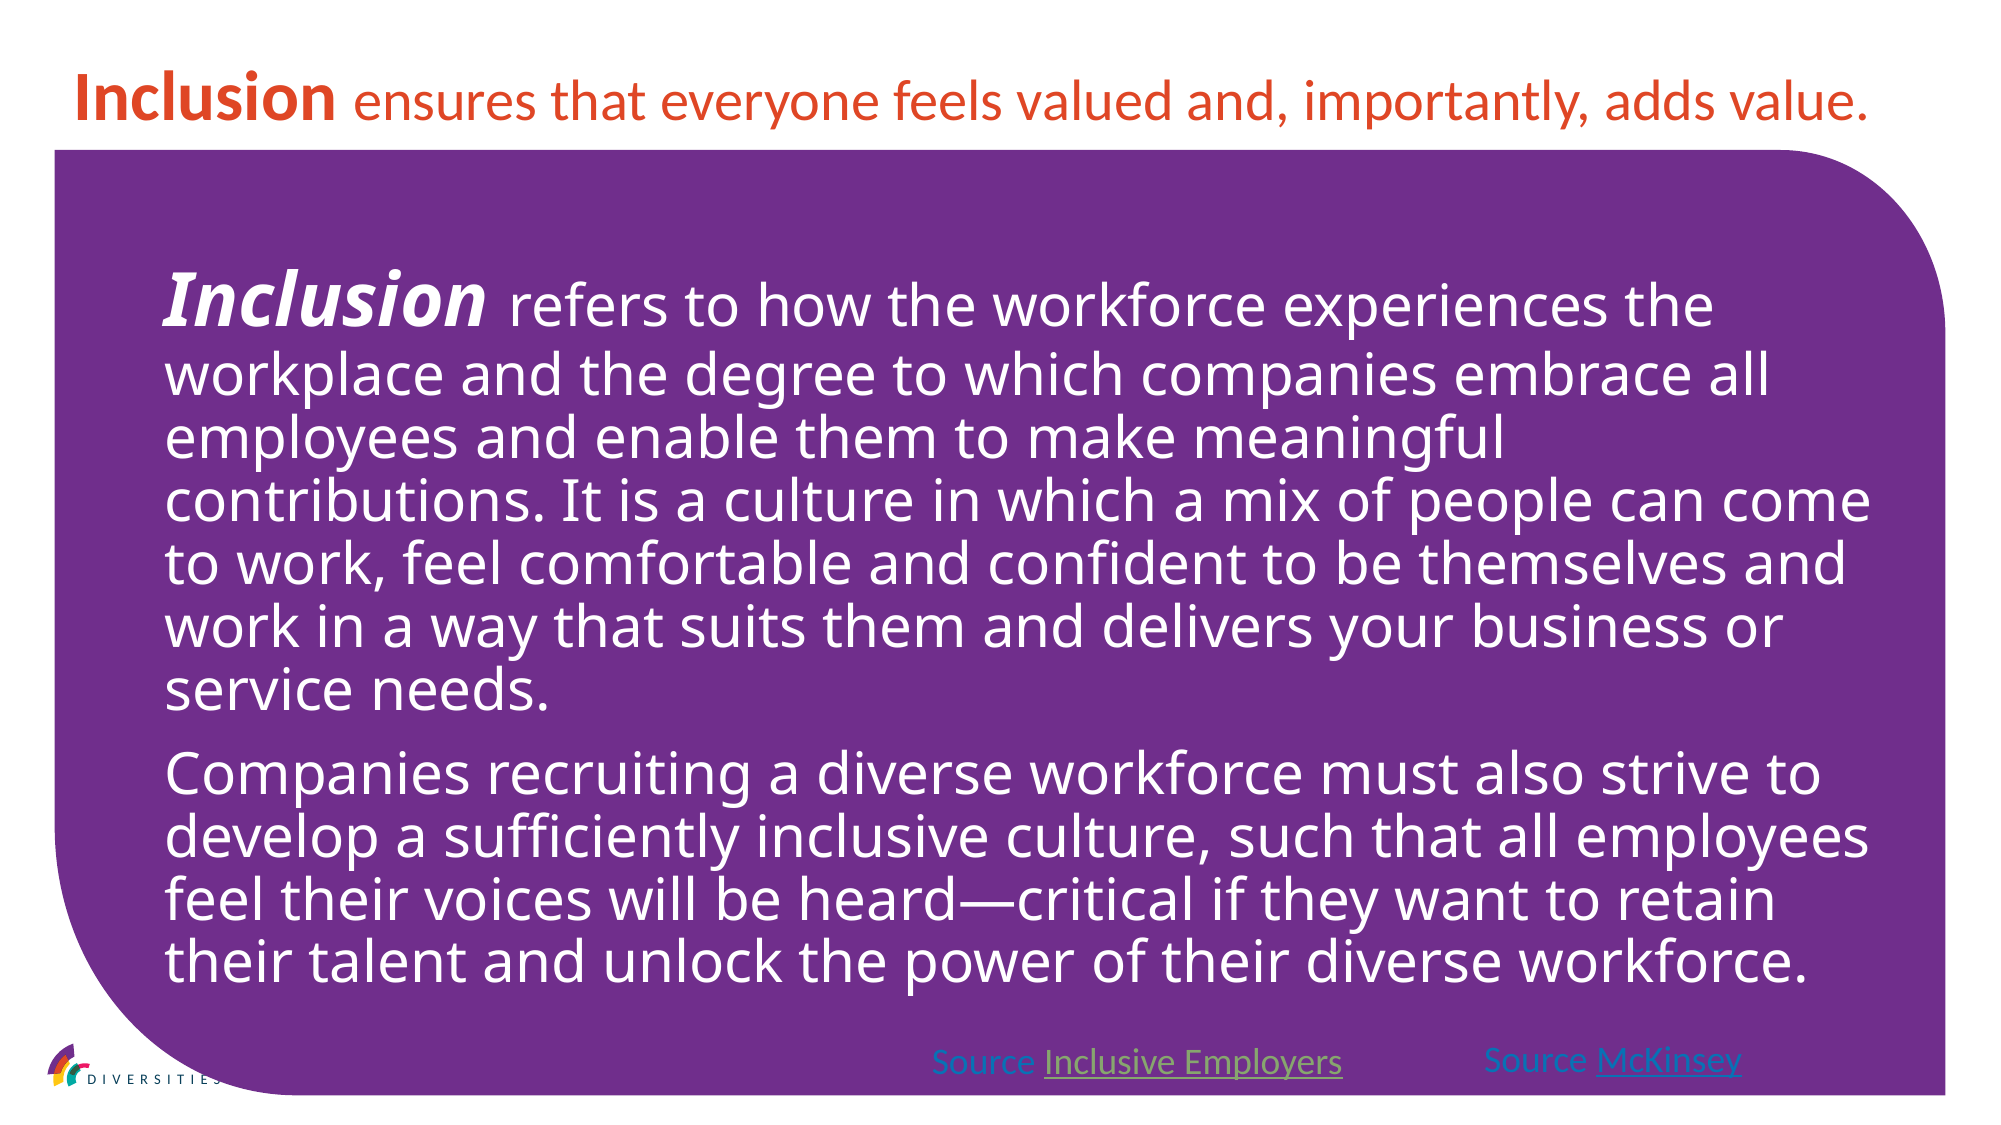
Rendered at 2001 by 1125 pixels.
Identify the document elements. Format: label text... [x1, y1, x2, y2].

list Inclusion ensures that everyone feels valued and, importantly, adds value. [59, 52, 1908, 184]
text_box Source Inclusive Employers [917, 1029, 1358, 1090]
list Inclusion refers to how the workforce experiences the workplace and the degree to which companies embrace all employees and enable them to make meaningful contributions. It is a culture in which a mix of people can come to work, feel comfortable and confident to be themselves and work in a way that suits them and delivers your business or service needs. Companies recruiting a diverse workforce must also strive to develop a sufficiently inclusive culture, such that all employees feel their voices will be heard—critical if they want to retain their talent and unlock the power of their diverse workforce. [150, 245, 1908, 811]
text_box Source McKinsey [1469, 1027, 1758, 1087]
